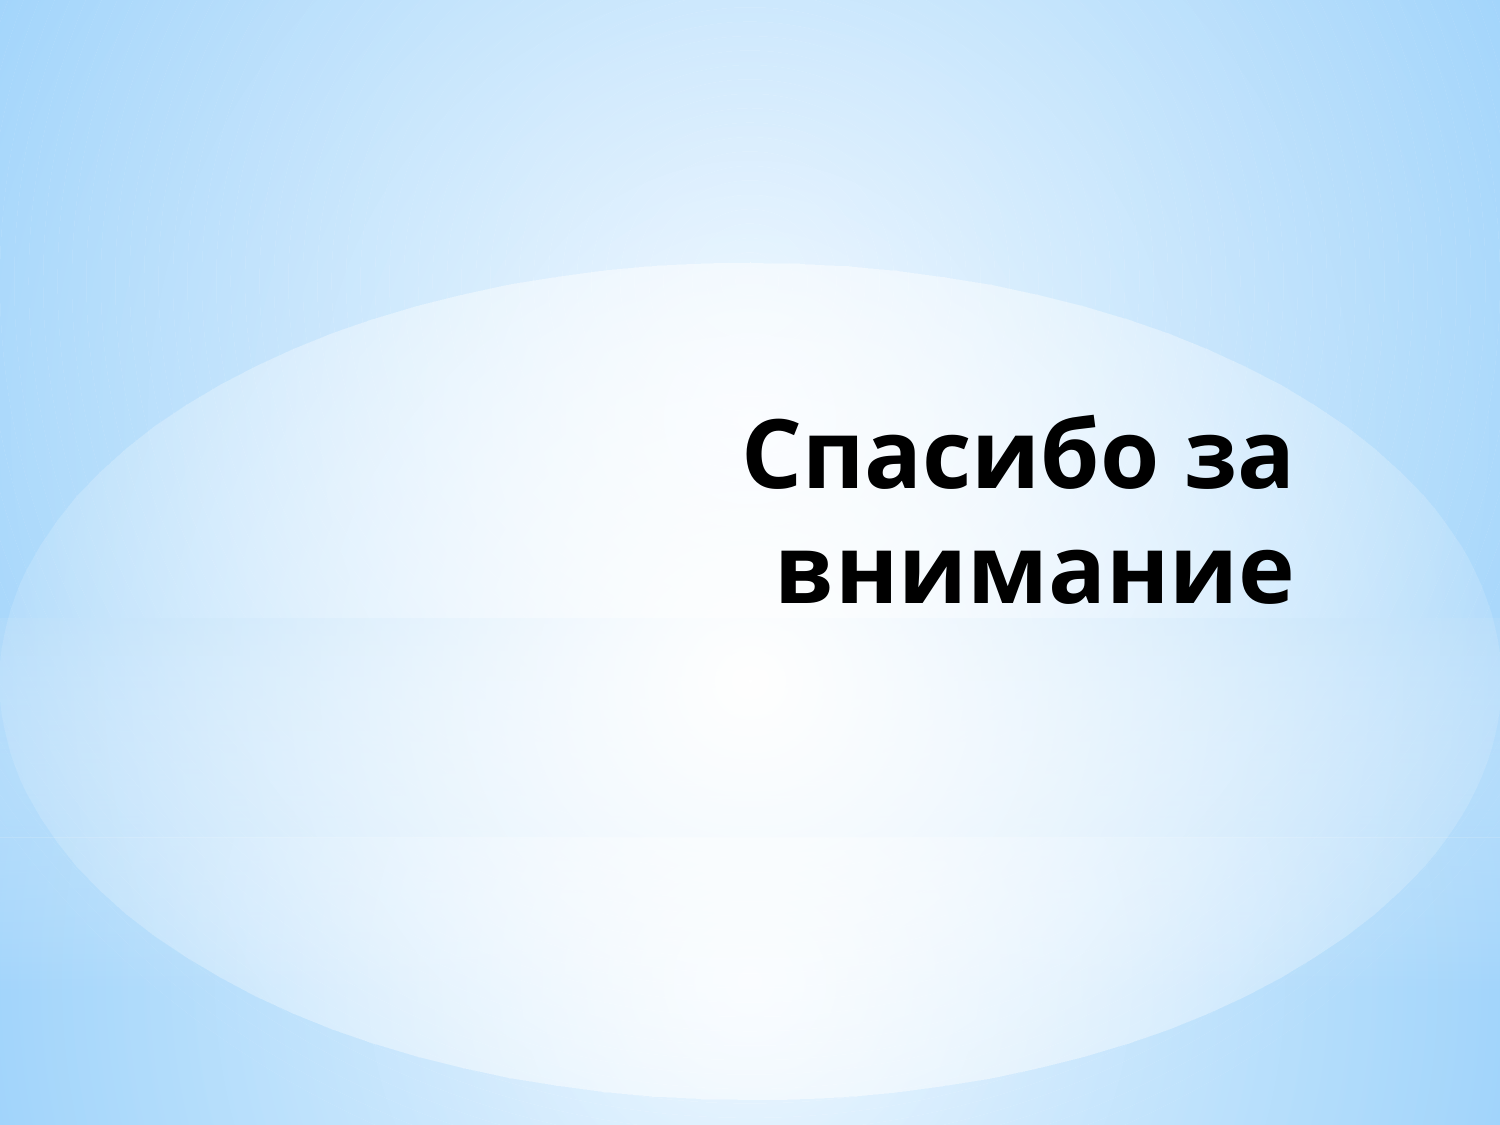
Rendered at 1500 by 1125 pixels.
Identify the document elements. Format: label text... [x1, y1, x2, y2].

title Спасибо за внимание [242, 385, 1311, 573]
